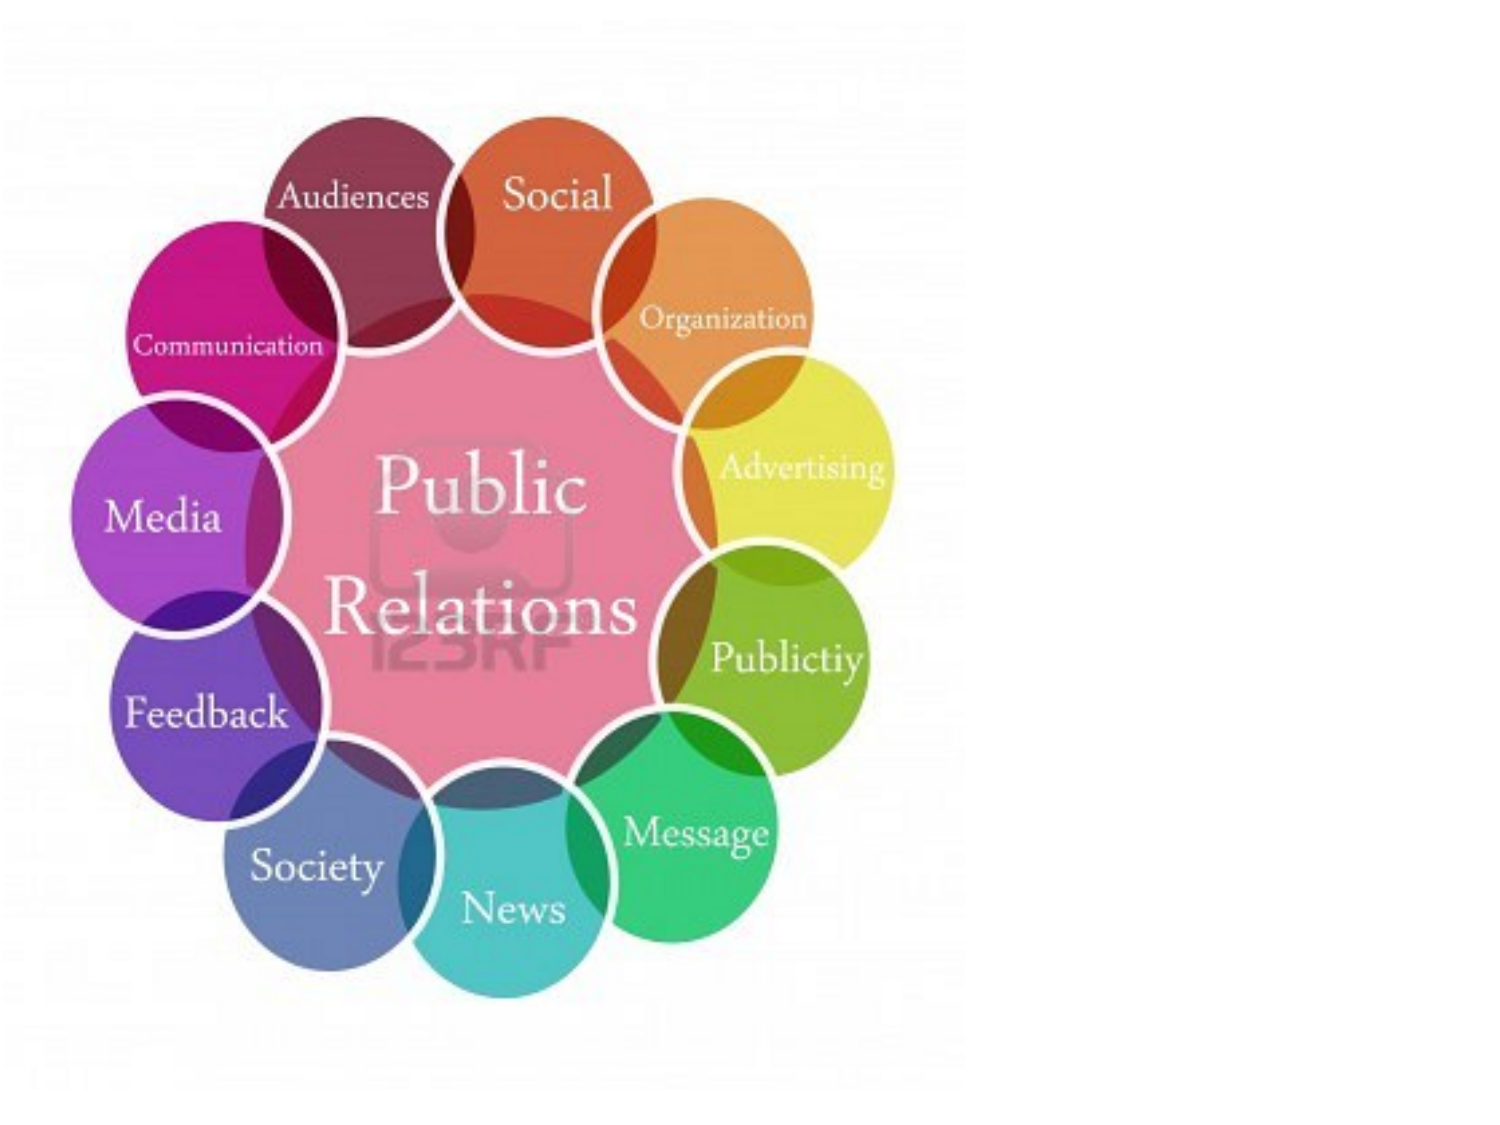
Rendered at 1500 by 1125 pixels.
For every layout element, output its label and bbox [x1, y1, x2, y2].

picture [3, 18, 965, 1090]
